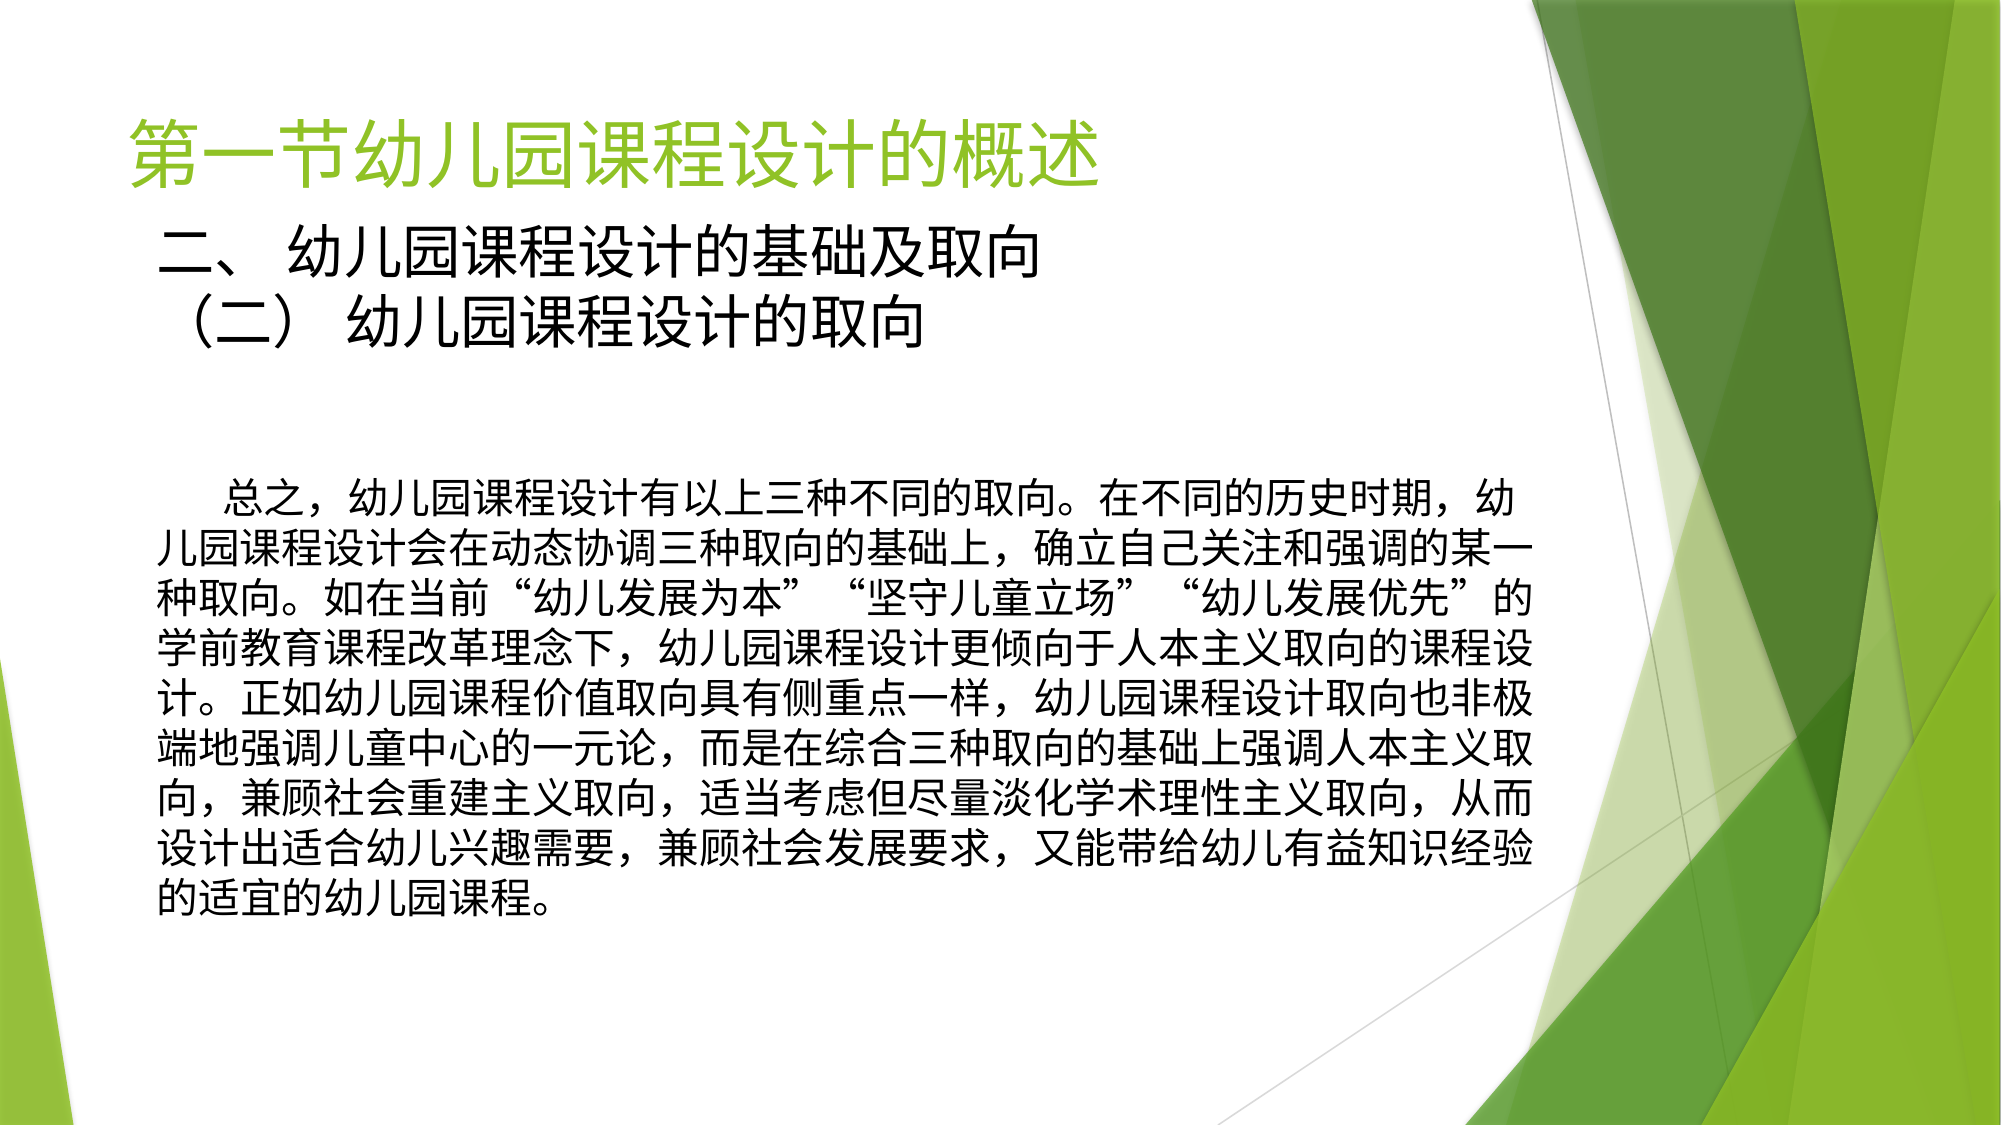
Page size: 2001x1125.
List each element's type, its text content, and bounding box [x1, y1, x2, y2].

title 第一节幼儿园课程设计的概述 [111, 99, 1522, 317]
text_box 二、 幼儿园课程设计的基础及取向 （二） 幼儿园课程设计的取向 [141, 208, 1451, 363]
text_box 总之，幼儿园课程设计有以上三种不同的取向。在不同的历史时期，幼儿园课程设计会在动态协调三种取向的基础上，确立自己关注和强调的某一种取向。如在当前“幼儿发展为本”“坚守儿童立场”“幼儿发展优先”的学前教育课程改革理念下，幼儿园课程设计更倾向于人本主义取向的课程设计。正如幼儿园课程价值取向具有侧重点一样，幼儿园课程设计取向也非极端地强调儿童中心的一元论，而是在综合三种取向的基础上强调人本主义取向，兼顾社会重建主义取向，适当考虑但尽量淡化学术理性主义取向，从而设计出适合幼儿兴趣需要，兼顾社会发展要求，又能带给幼儿有益知识经验的适宜的幼儿园课程。 [141, 464, 1565, 930]
